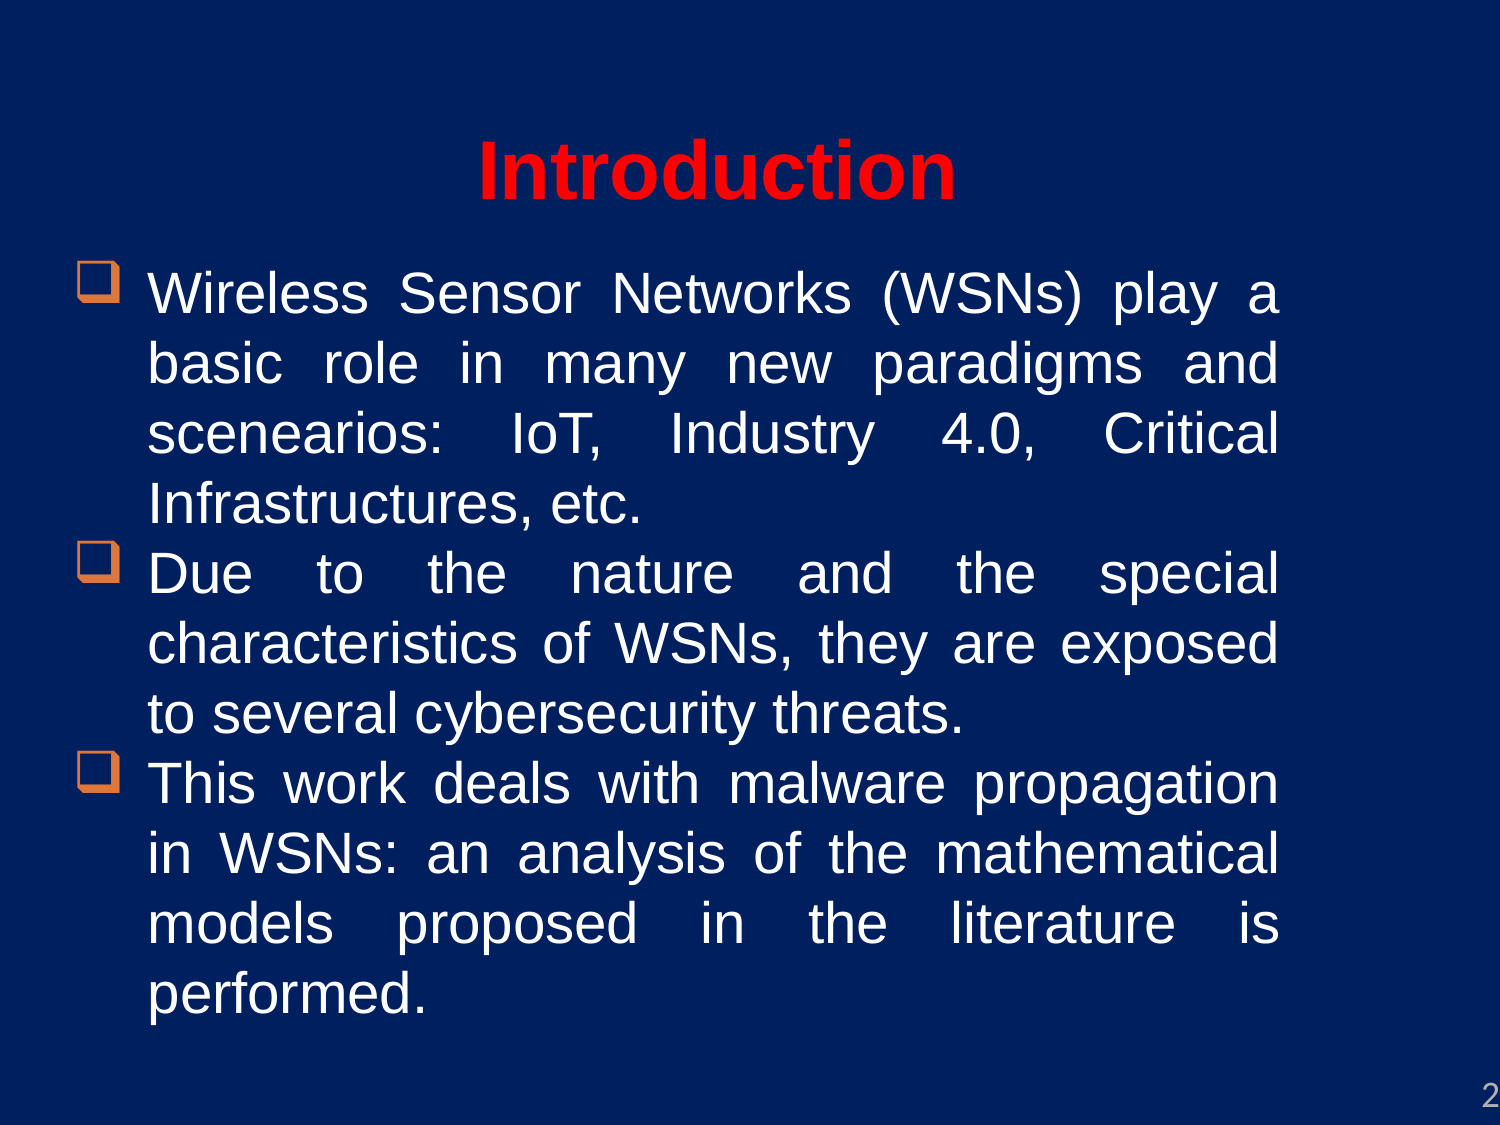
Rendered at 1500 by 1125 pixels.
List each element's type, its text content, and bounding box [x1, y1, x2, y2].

slide_number 2 [1437, 1069, 1500, 1125]
text_box Wireless Sensor Networks (WSNs) play a basic role in many new paradigms and scenearios: IoT, Industry 4.0, Critical Infrastructures, etc. Due to the nature and the special characteristics of WSNs, they are exposed to several cybersecurity threats. This work deals with malware propagation in WSNs: an analysis of the mathematical models proposed in the literature is performed. [70, 255, 1421, 1025]
text_box Introduction [70, 116, 1363, 217]
